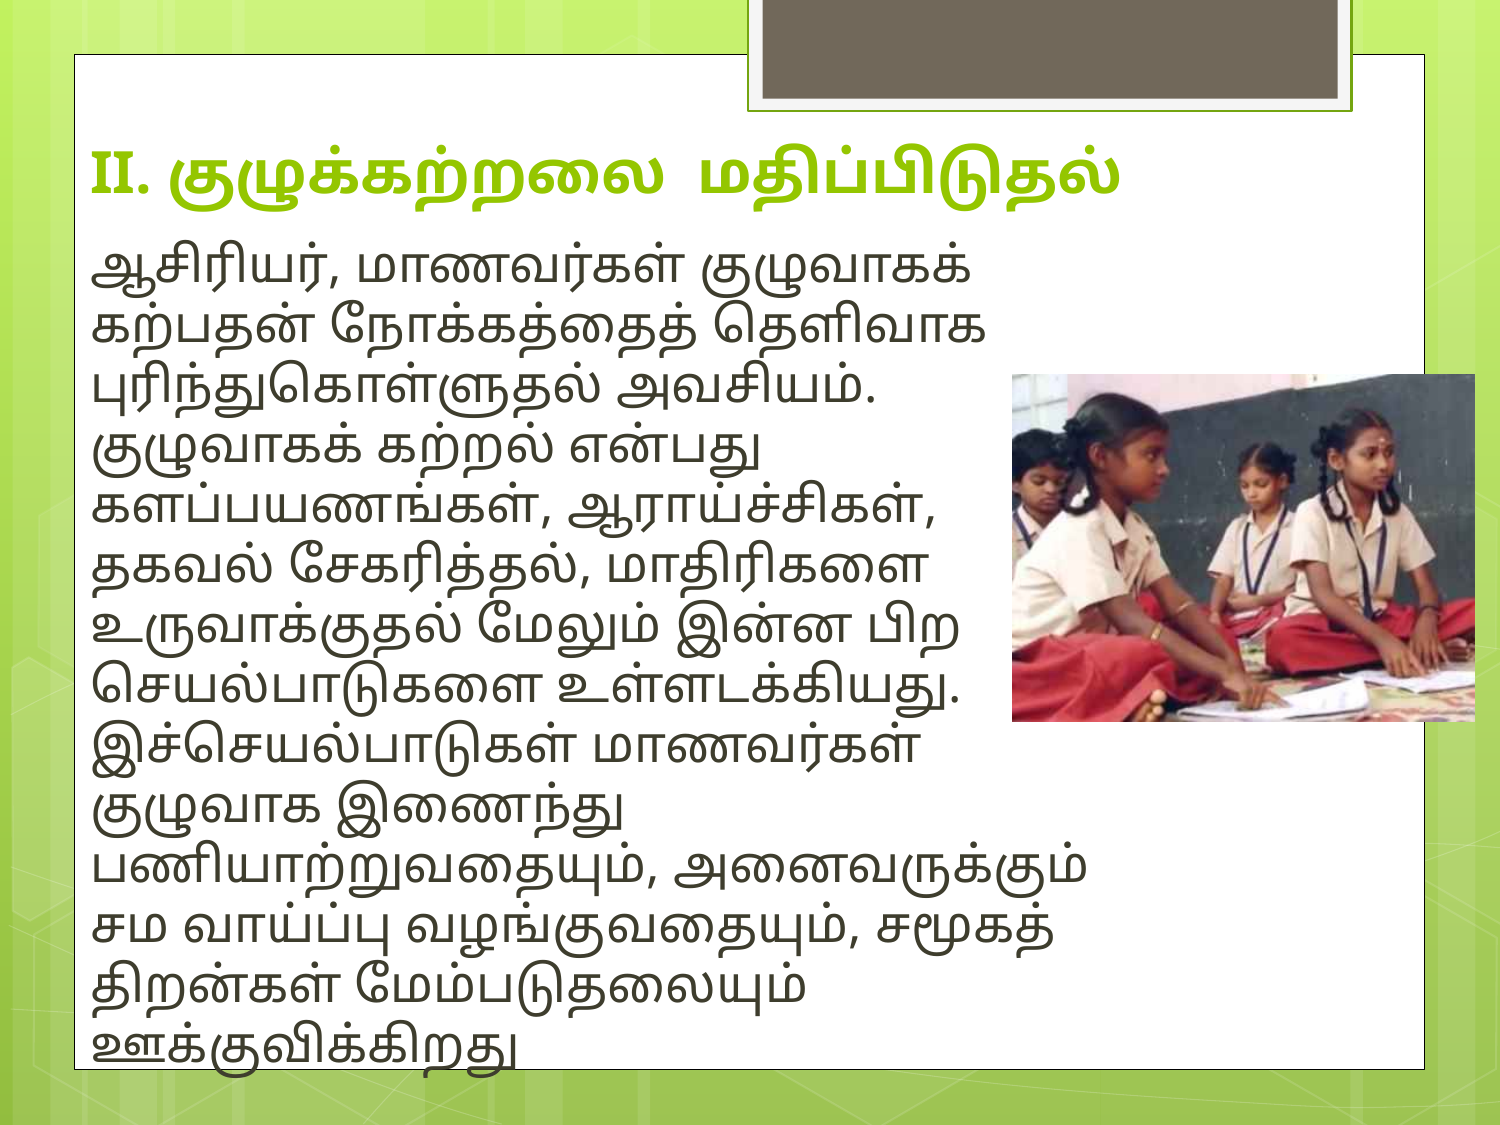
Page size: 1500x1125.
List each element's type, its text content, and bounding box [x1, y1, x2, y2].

list ஆசிரியர், மாணவர்கள் குழுவாகக் கற்பதன் நோக்கத்தைத் தெளிவாக புரிந்துகொள்ளுதல் அவசியம். குழுவாகக் கற்றல் என்பது களப்பயணங்கள், ஆராய்ச்சிகள், தகவல் சேகரித்தல், மாதிரிகளை உருவாக்குதல் மேலும் இன்ன பிற செயல்பாடுகளை உள்ளடக்கியது. இச்செயல்பாடுகள் மாணவர்கள் குழுவாக இணைந்து பணியாற்றுவதையும், அனைவருக்கும் சம வாய்ப்பு வழங்குவதையும், சமூகத் திறன்கள் மேம்படுதலையும் ஊக்குவிக்கிறது [75, 224, 1125, 1075]
picture [1012, 374, 1476, 723]
title II. குழுக்கற்றலை மதிப்பிடுதல் [75, 24, 1425, 213]
